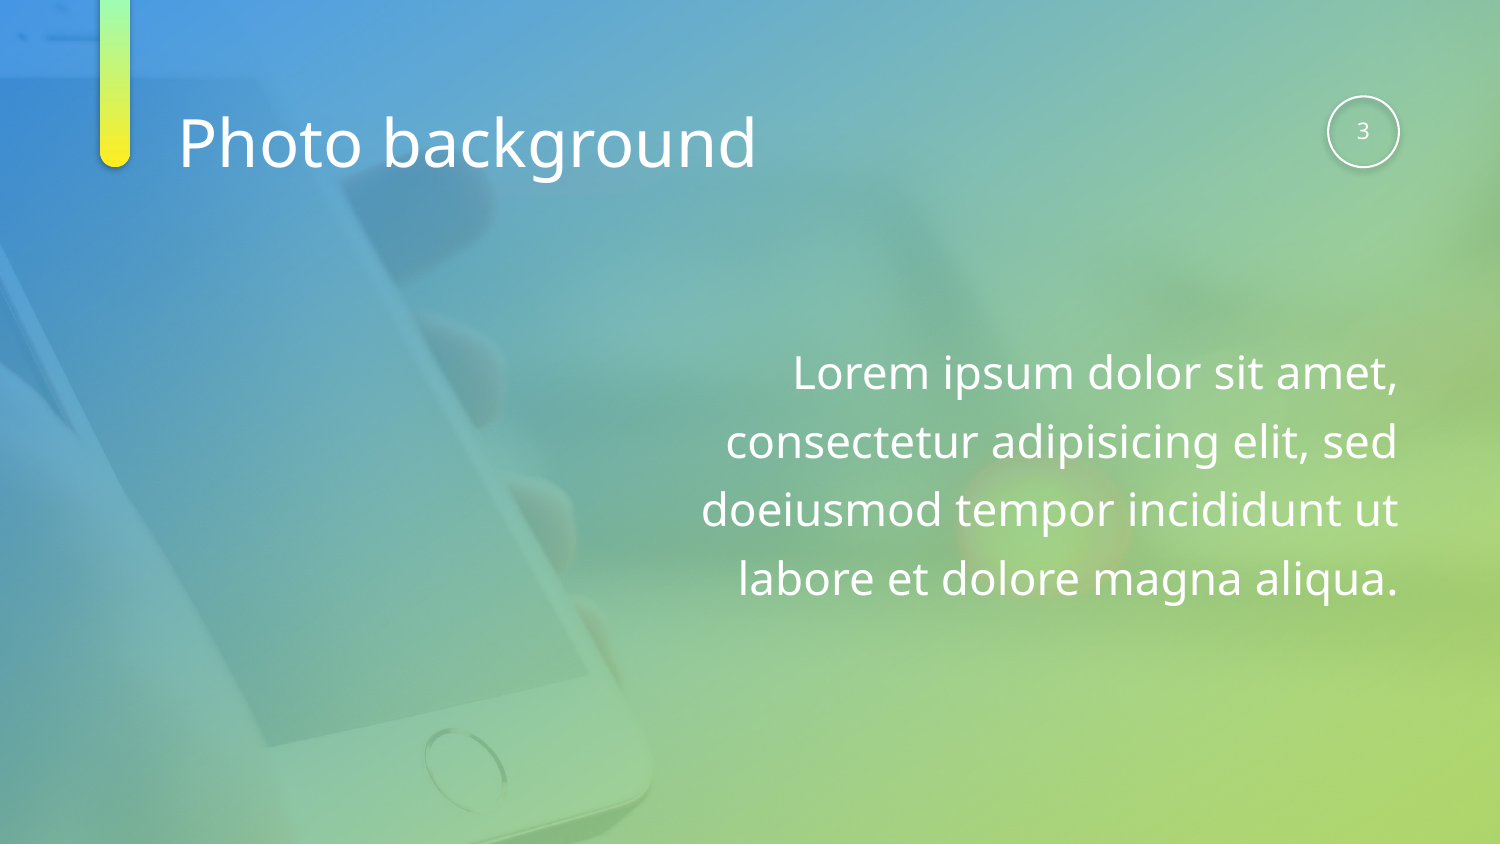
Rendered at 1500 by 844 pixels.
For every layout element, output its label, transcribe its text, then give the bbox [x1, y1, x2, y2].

title Photo background [177, 100, 1267, 182]
subtitle Lorem ipsum dolor sit amet, consectetur adipisicing elit, sed doeiusmod tempor incididunt ut labore et dolore magna aliqua. [600, 330, 1399, 673]
slide_number 3 [1339, 109, 1388, 155]
picture [0, 0, 1500, 844]
